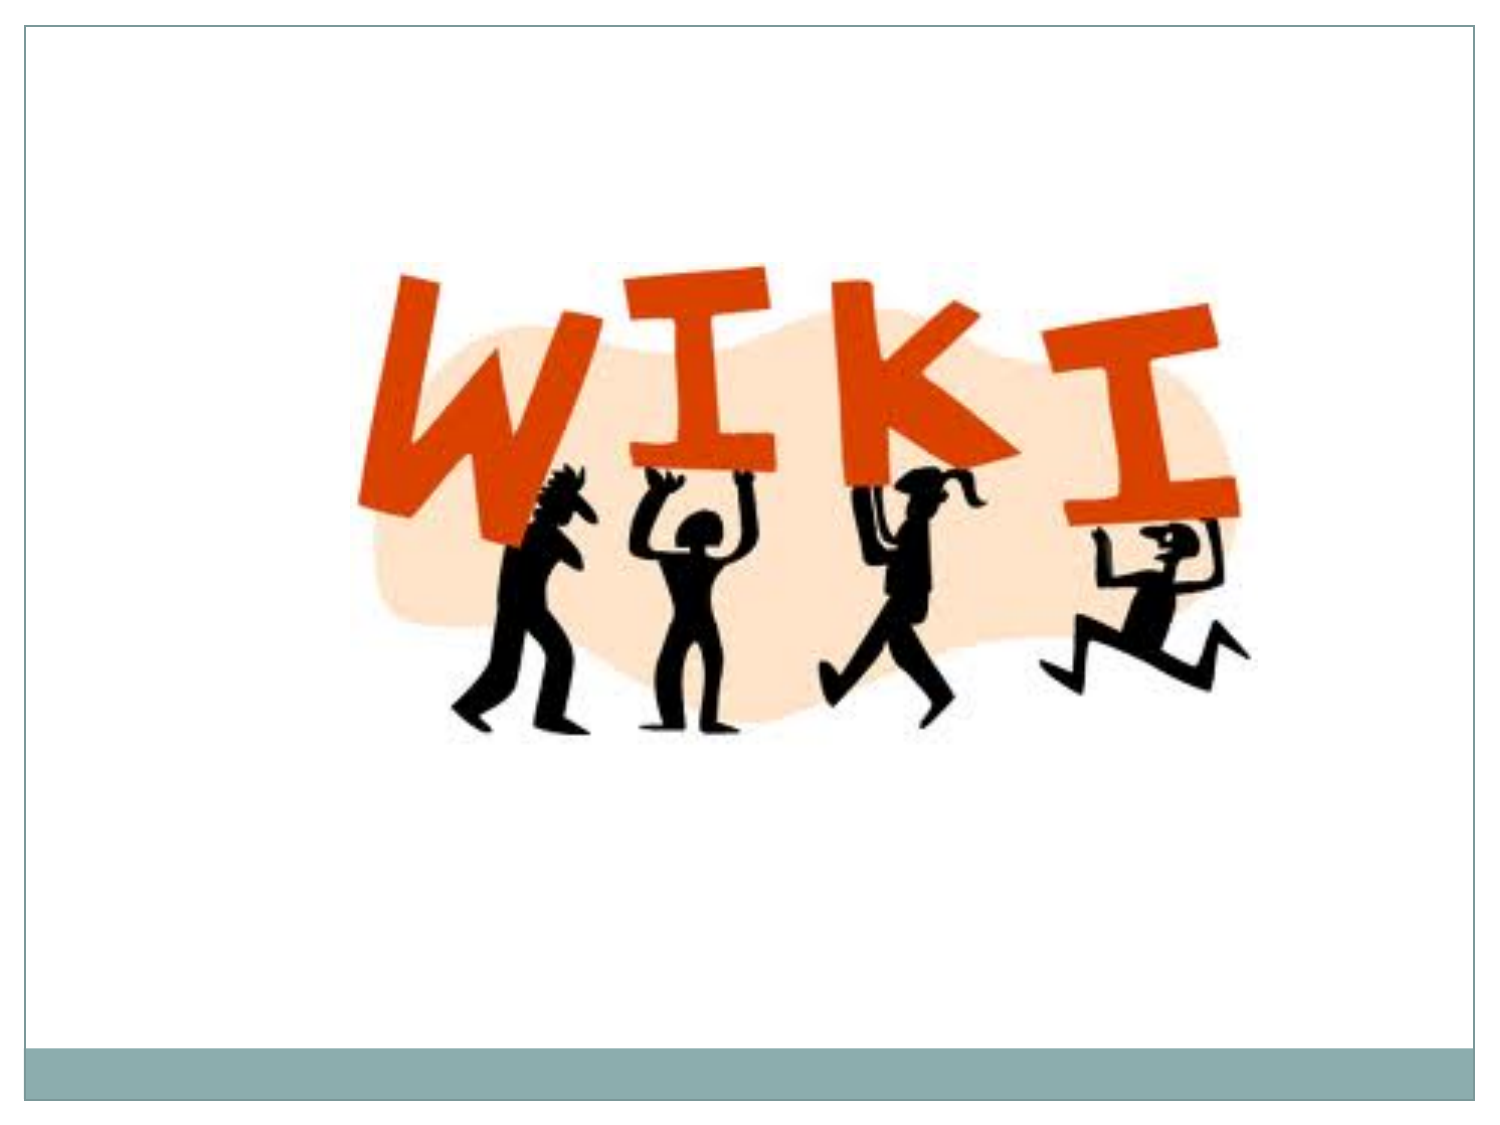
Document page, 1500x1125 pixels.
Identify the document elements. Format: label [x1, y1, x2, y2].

list [349, 262, 1258, 767]
